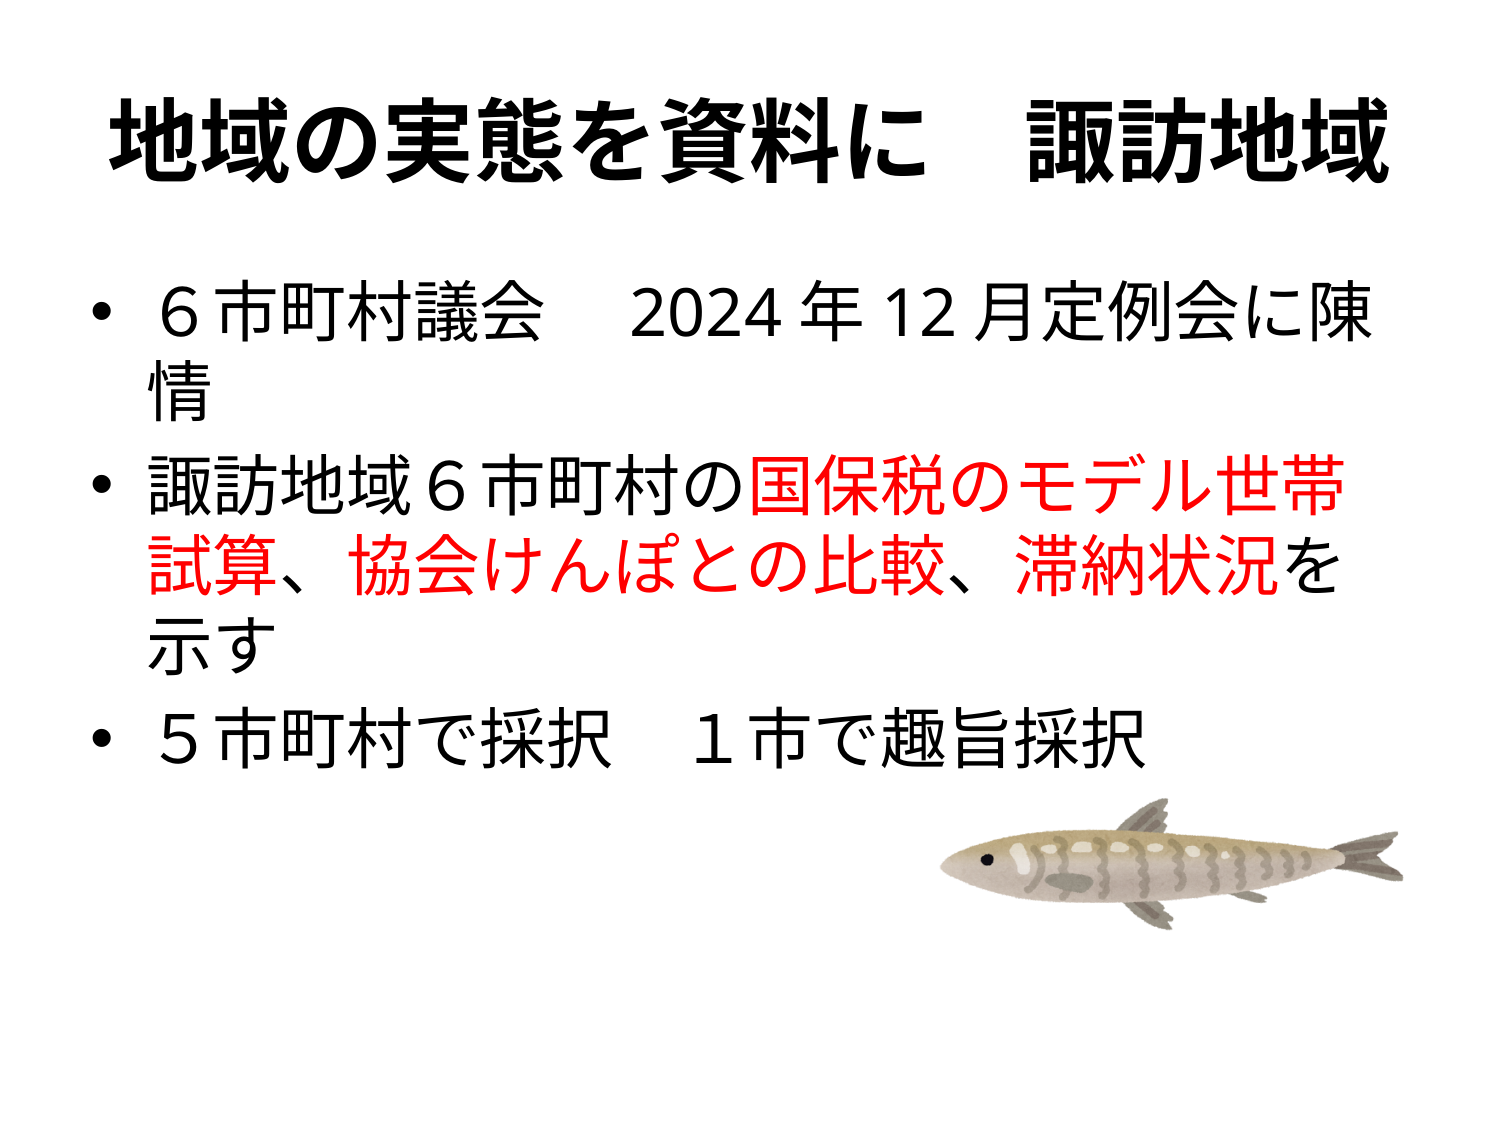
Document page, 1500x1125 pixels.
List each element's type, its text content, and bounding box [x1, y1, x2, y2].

picture [926, 758, 1416, 972]
list ６市町村議会 2024年12月定例会に陳情 諏訪地域６市町村の国保税のモデル世帯試算、協会けんぽとの比較、滞納状況を示す ５市町村で採択 １市で趣旨採択 [75, 262, 1425, 1005]
title 地域の実態を資料に 諏訪地域 [75, 45, 1425, 233]
